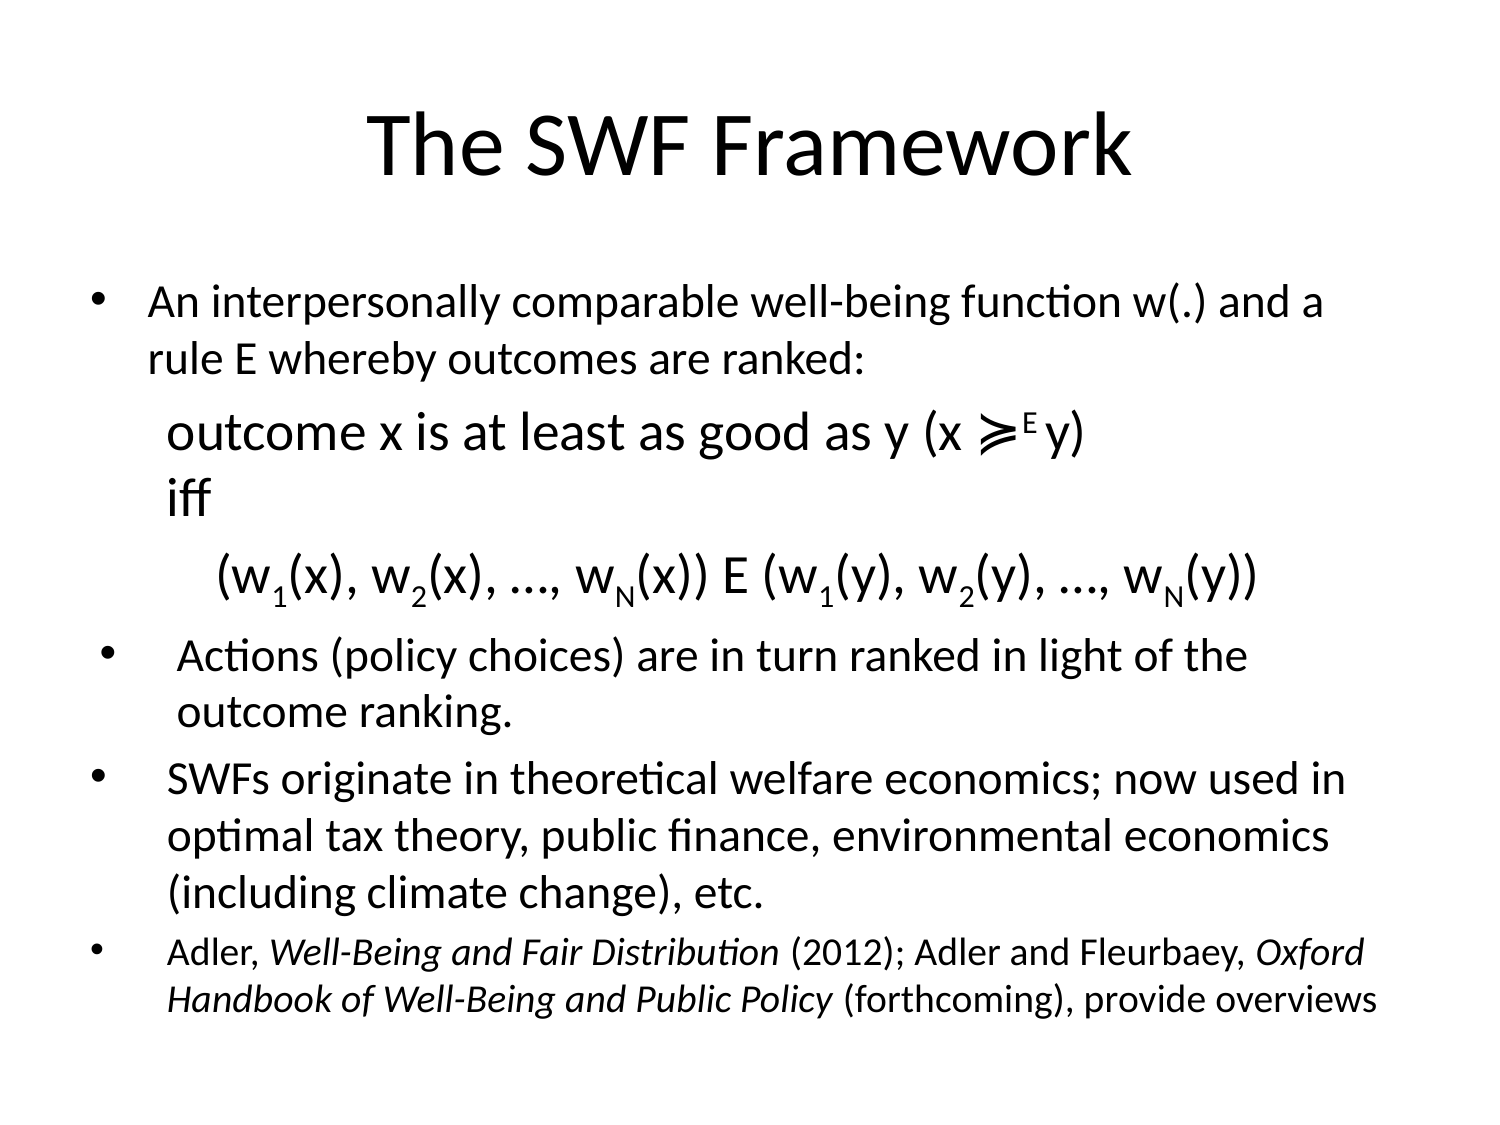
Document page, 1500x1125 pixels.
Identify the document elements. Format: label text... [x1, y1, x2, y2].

list An interpersonally comparable well-being function w(.) and a rule E whereby outcomes are ranked: outcome x is at least as good as y (x ≽E y) iff (w1(x), w2(x), …, wN(x)) E (w1(y), w2(y), …, wN(y)) Actions (policy choices) are in turn ranked in light of the outcome ranking. SWFs originate in theoretical welfare economics; now used in optimal tax theory, public finance, environmental economics (including climate change), etc. Adler, Well-Being and Fair Distribution (2012); Adler and Fleurbaey, Oxford Handbook of Well-Being and Public Policy (forthcoming), provide overviews [75, 262, 1425, 1038]
title The SWF Framework [75, 45, 1425, 233]
